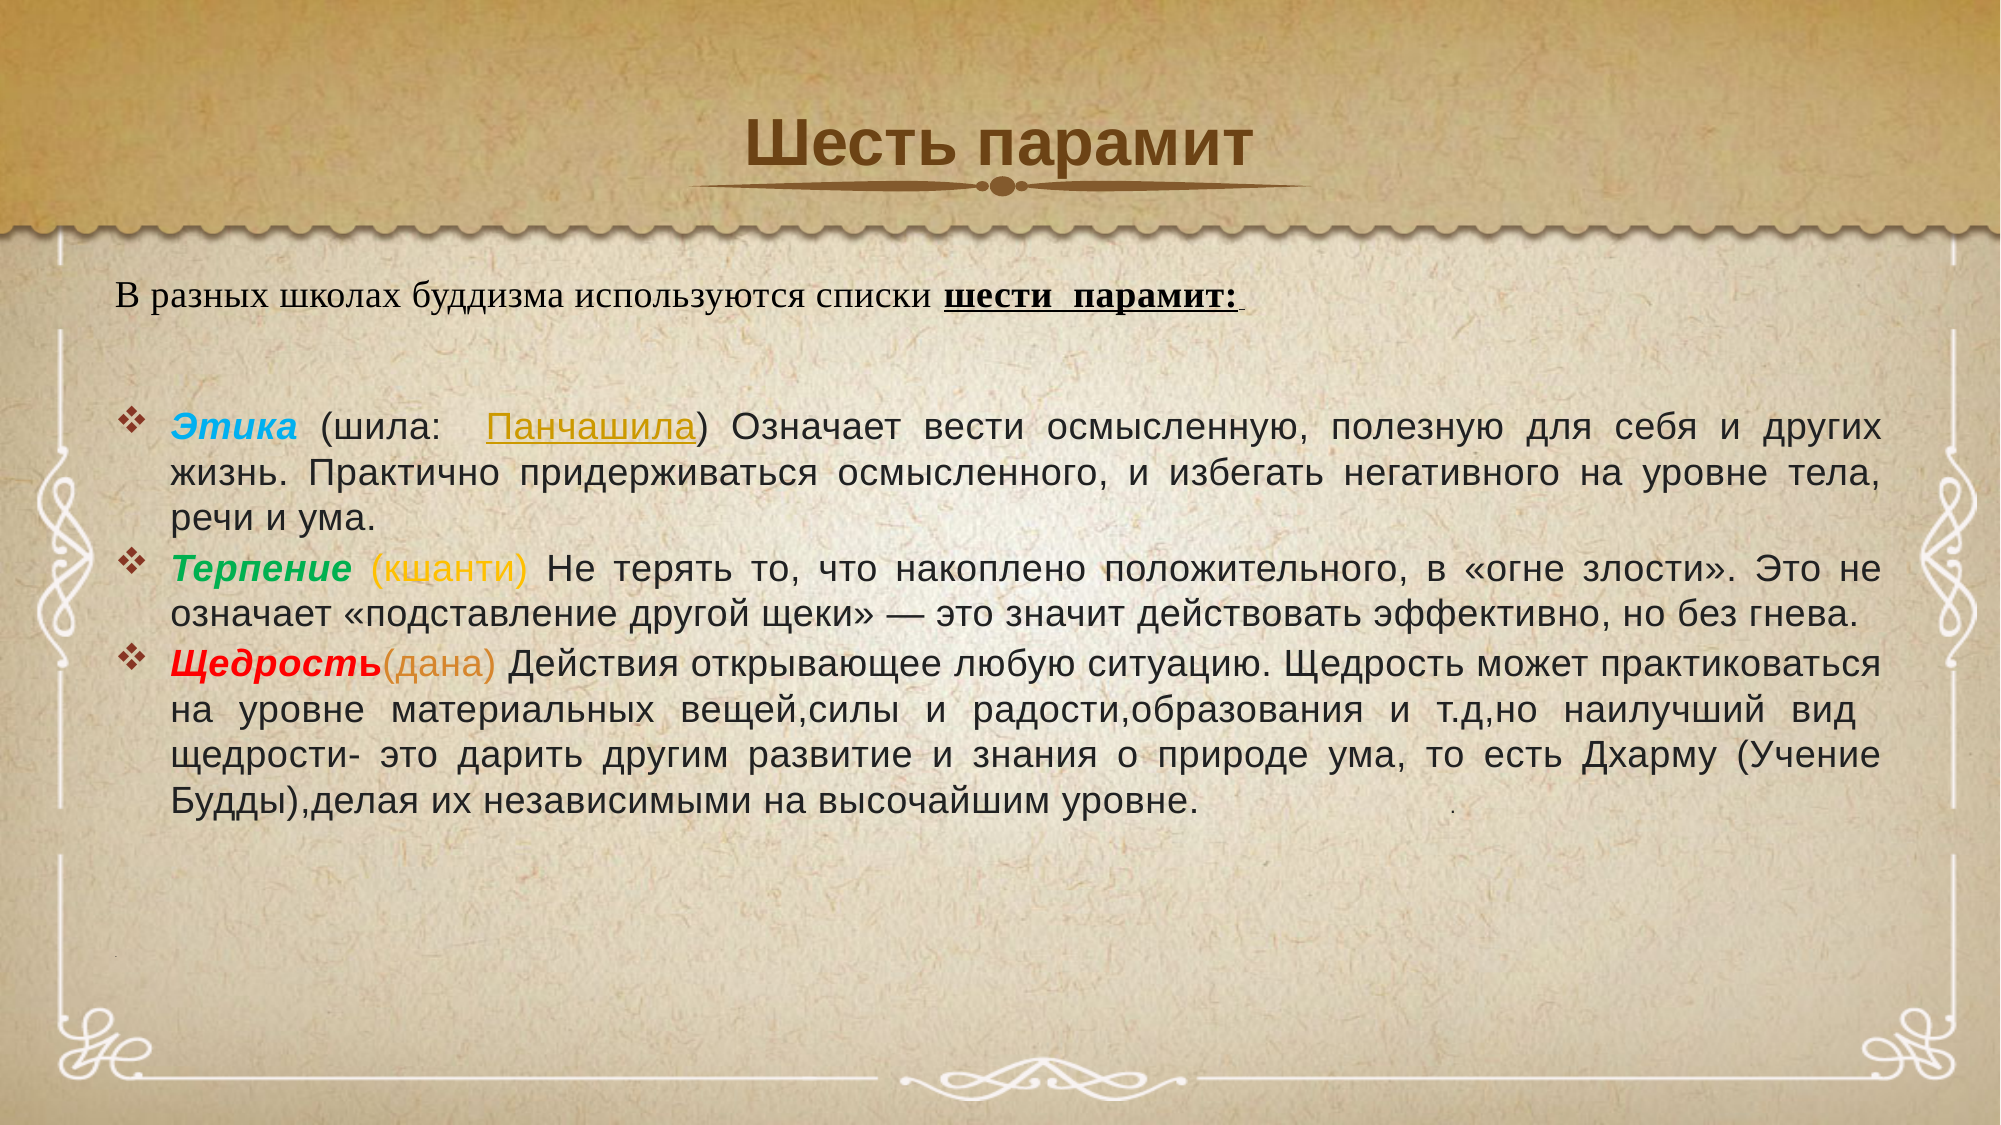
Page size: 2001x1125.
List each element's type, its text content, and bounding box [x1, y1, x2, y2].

list В разных школах буддизма используются списки шести парамит: Этика (шила: Панчашила) Означает вести осмысленную, полезную для себя и других жизнь. Практично придерживаться осмысленного, и избегать негативного на уровне тела, речи и ума. Терпение (кшанти) Не терять то, что накоплено положительного, в «огне злости». Это не означает «подставление другой щеки» — это значит действовать эффективно, но без гнева. Щедрость(дана) Действия открывающее любую ситуацию. Щедрость может практиковаться на уровне материальных вещей,силы и радости,образования и т.д,но наилучший вид щедрости- это дарить другим развитие и знания о природе ума, то есть Дхарму (Учение Будды),делая их независимыми на высочайшим уровне. . . [99, 262, 1900, 1005]
title Шесть парамит [99, 45, 1900, 233]
picture [0, 0, 2001, 1125]
